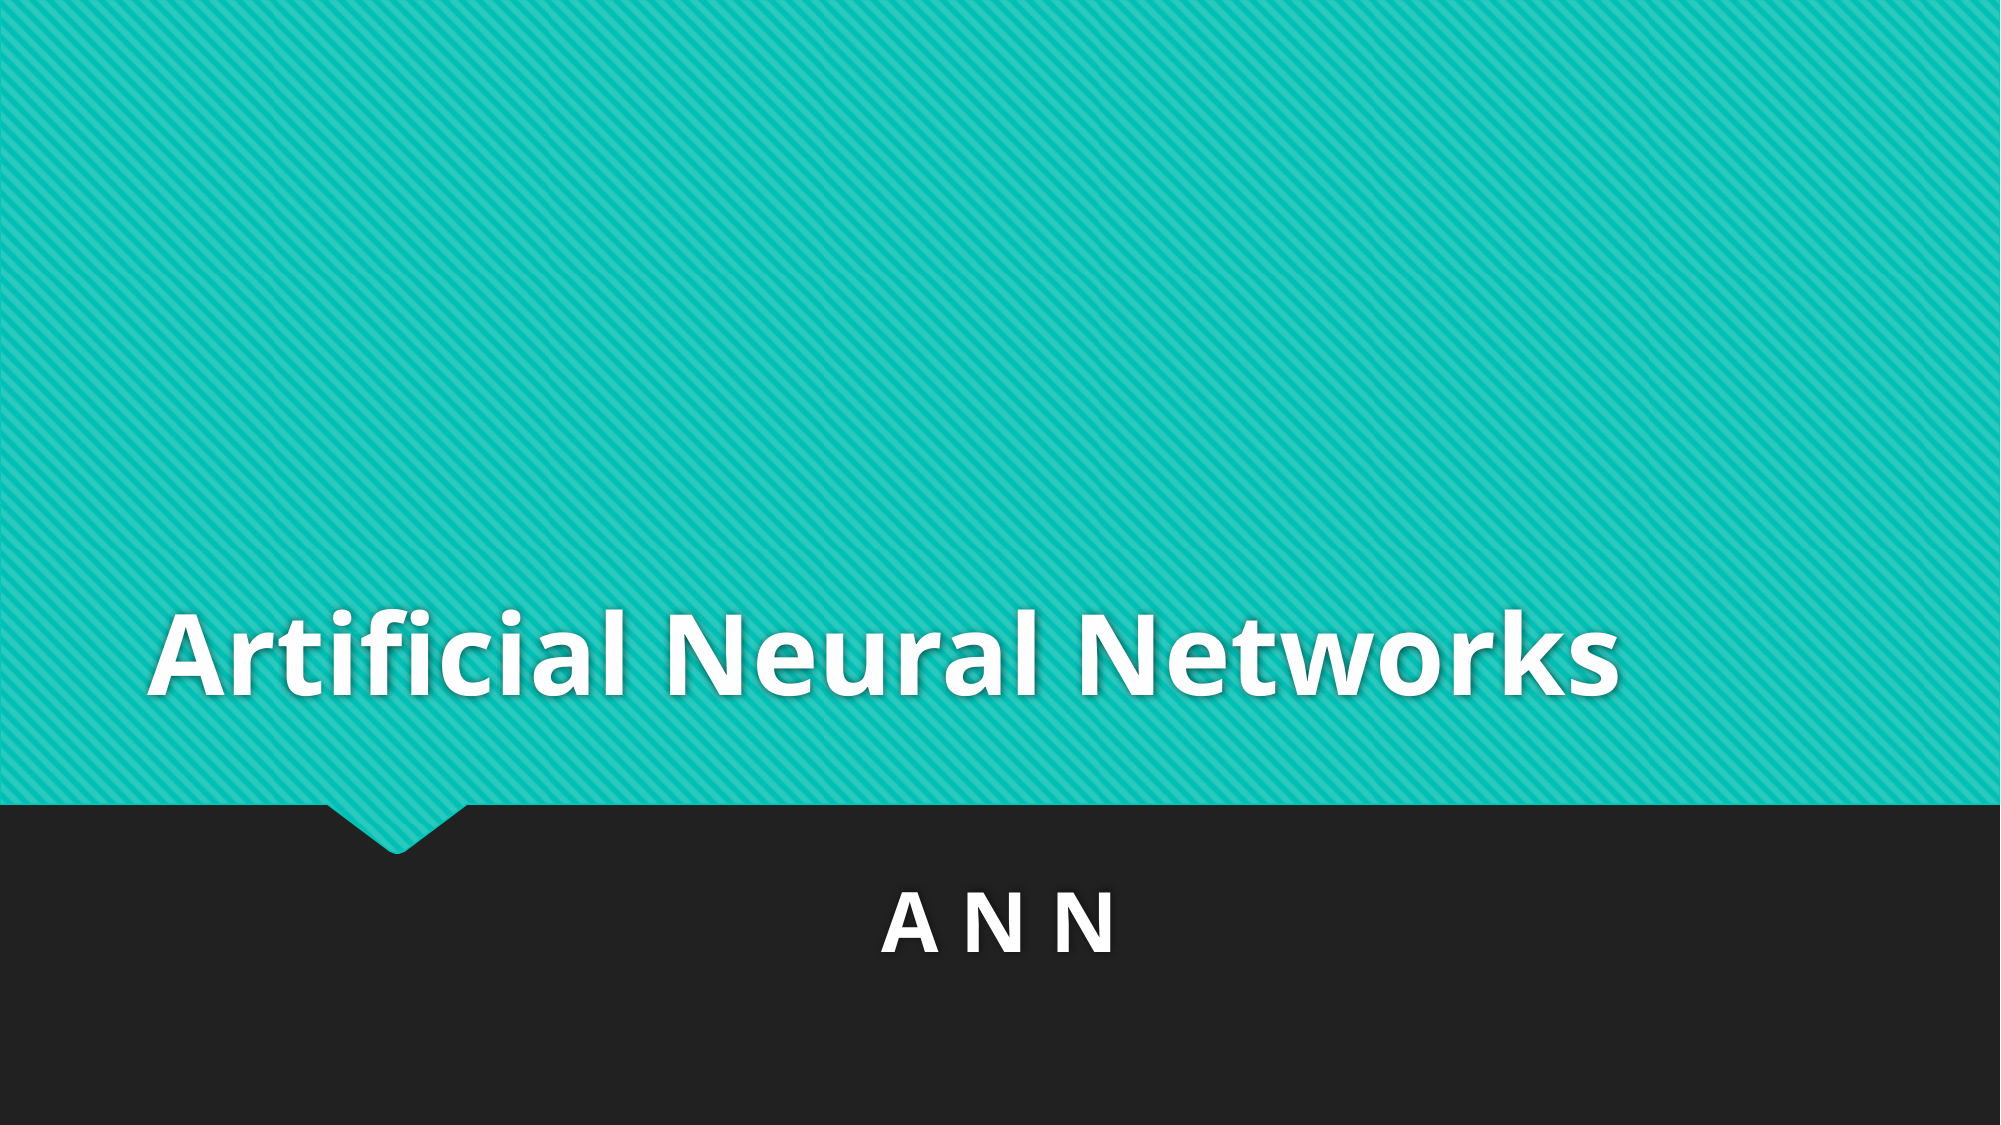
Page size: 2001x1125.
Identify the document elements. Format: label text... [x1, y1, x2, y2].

subtitle A N N [132, 862, 1868, 994]
title Artificial Neural Networks [132, 237, 1868, 726]
